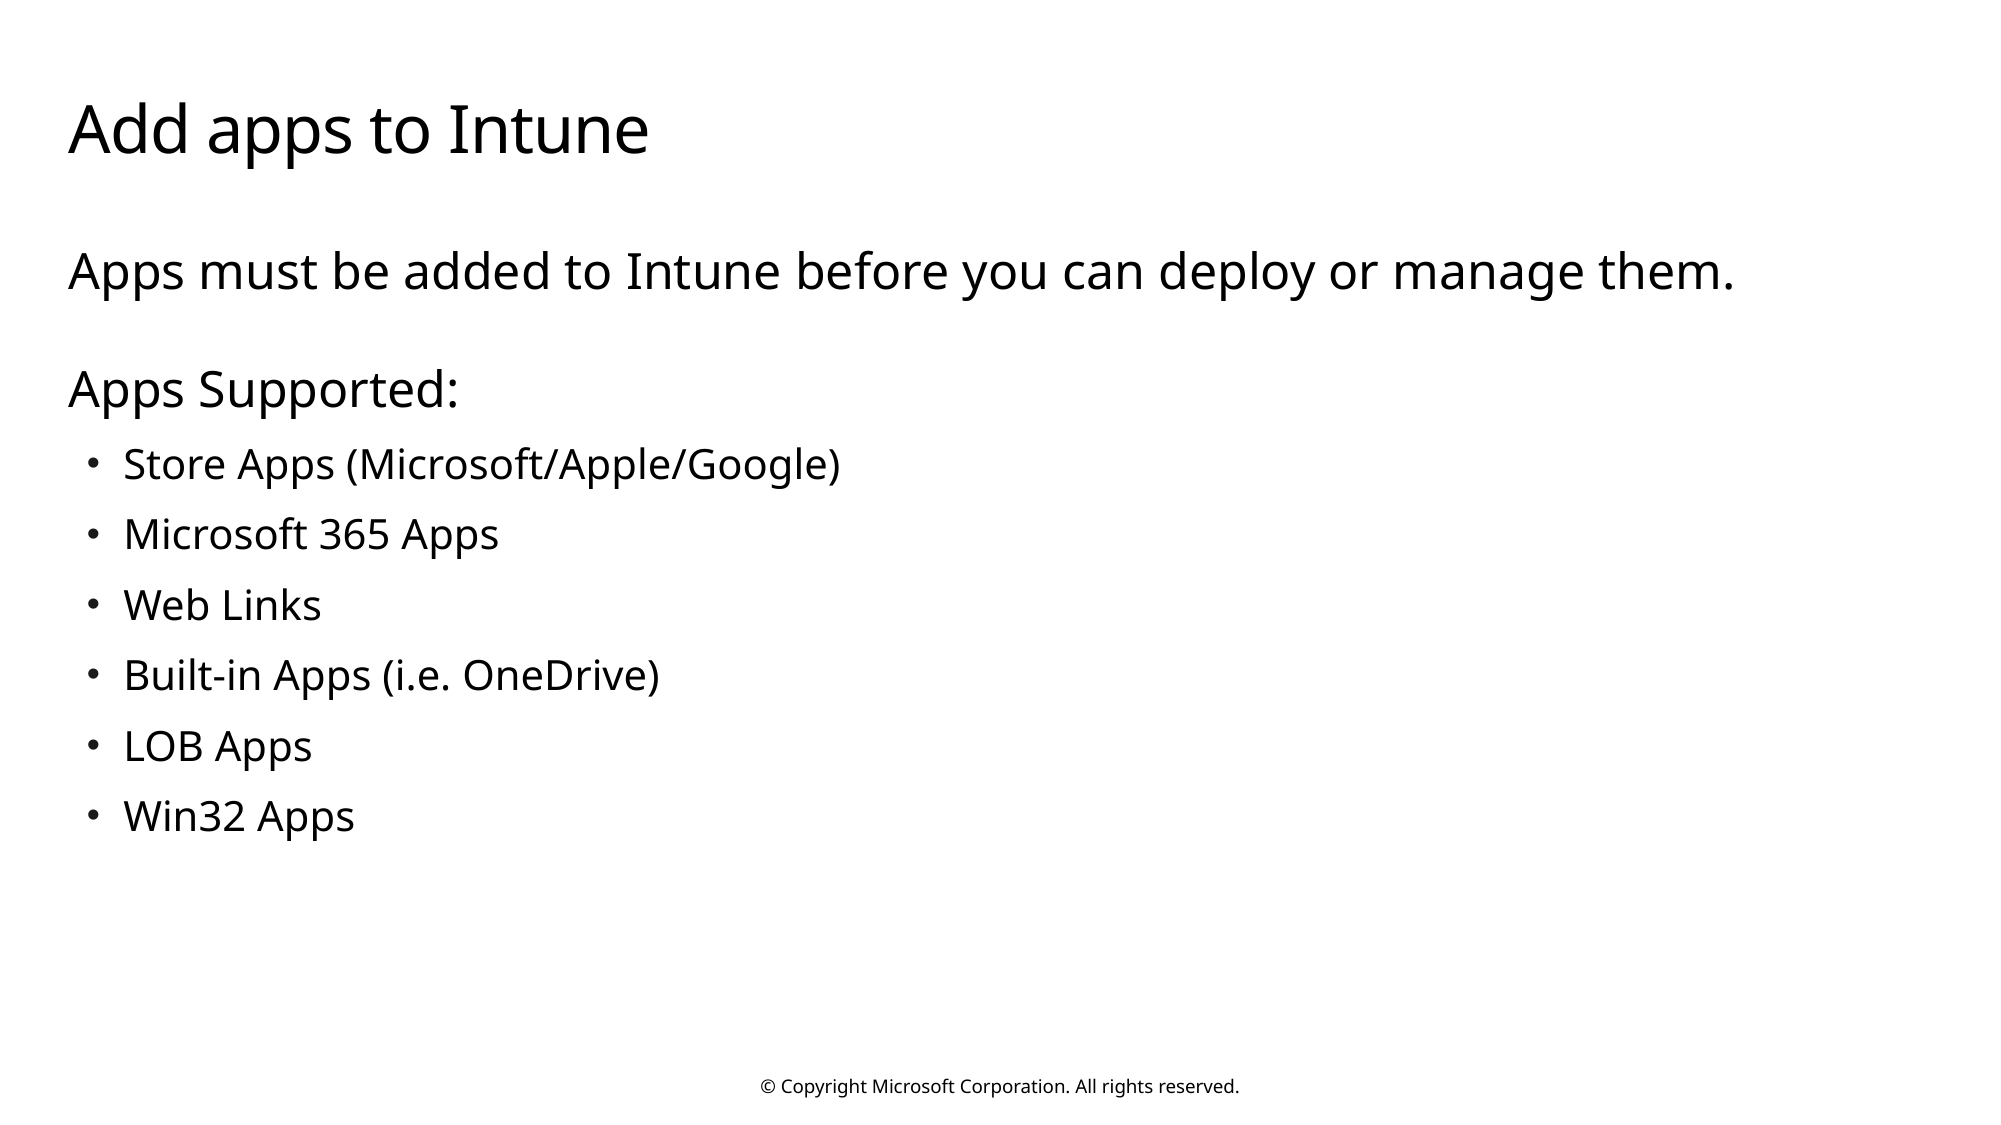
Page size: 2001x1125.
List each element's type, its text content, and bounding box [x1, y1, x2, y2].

list Apps must be added to Intune before you can deploy or manage them. Apps Supported: Store Apps (Microsoft/Apple/Google) Microsoft 365 Apps Web Links Built-in Apps (i.e. OneDrive) LOB Apps Win32 Apps [68, 239, 1932, 946]
title Add apps to Intune [68, 72, 1929, 183]
